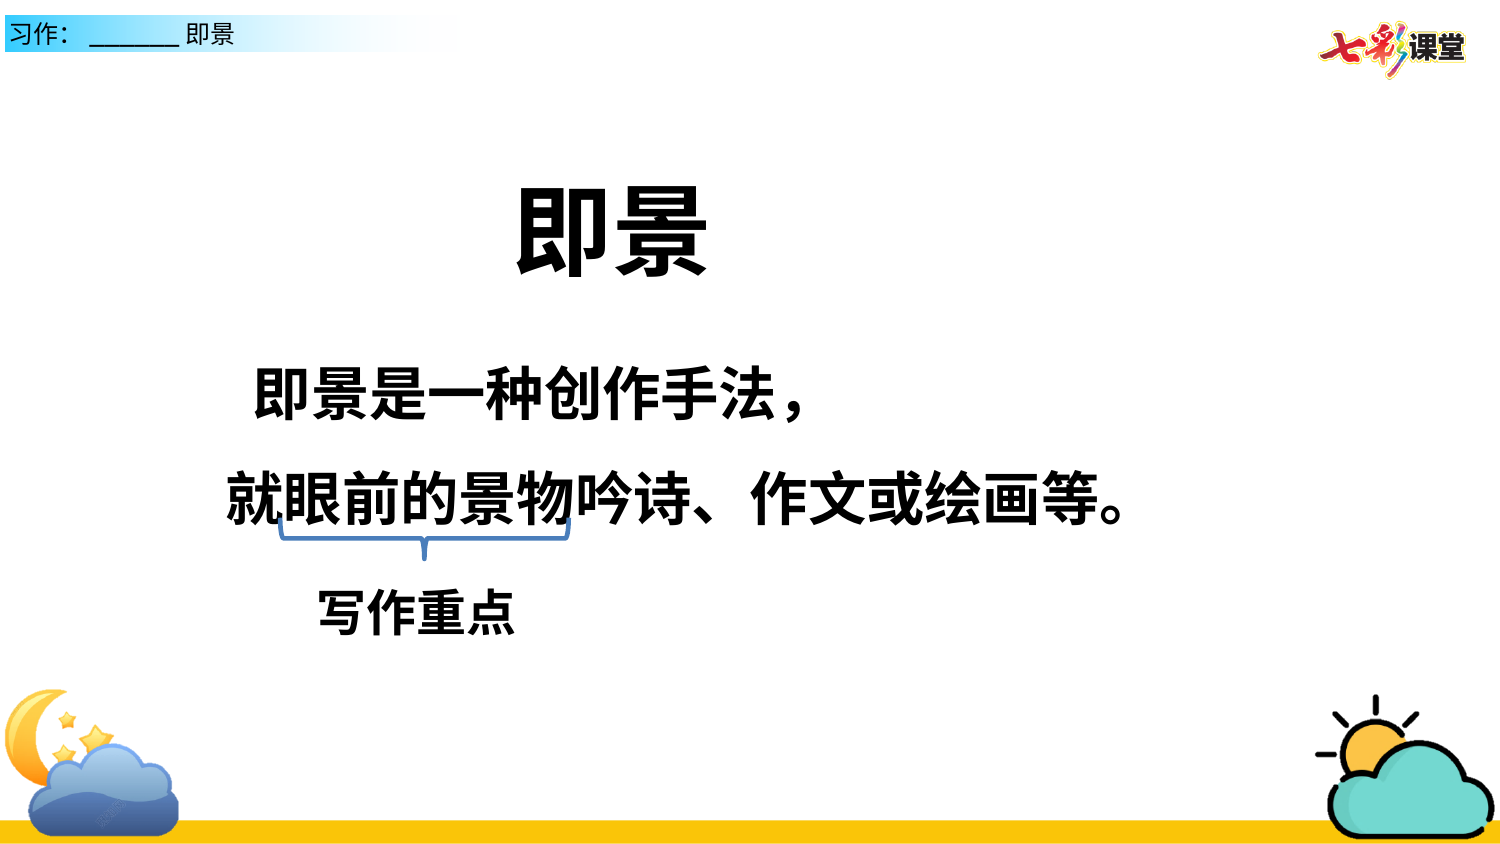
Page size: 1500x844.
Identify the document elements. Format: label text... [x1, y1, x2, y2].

picture [1278, 640, 1500, 844]
text_box 写作重点 [301, 573, 549, 649]
text_box 即景是一种创作手法， 就眼前的景物吟诗、作文或绘画等。 [210, 314, 1255, 540]
text_box 即景 [497, 161, 938, 296]
picture [1316, 20, 1468, 80]
text_box [279, 517, 570, 560]
picture [0, 686, 185, 844]
